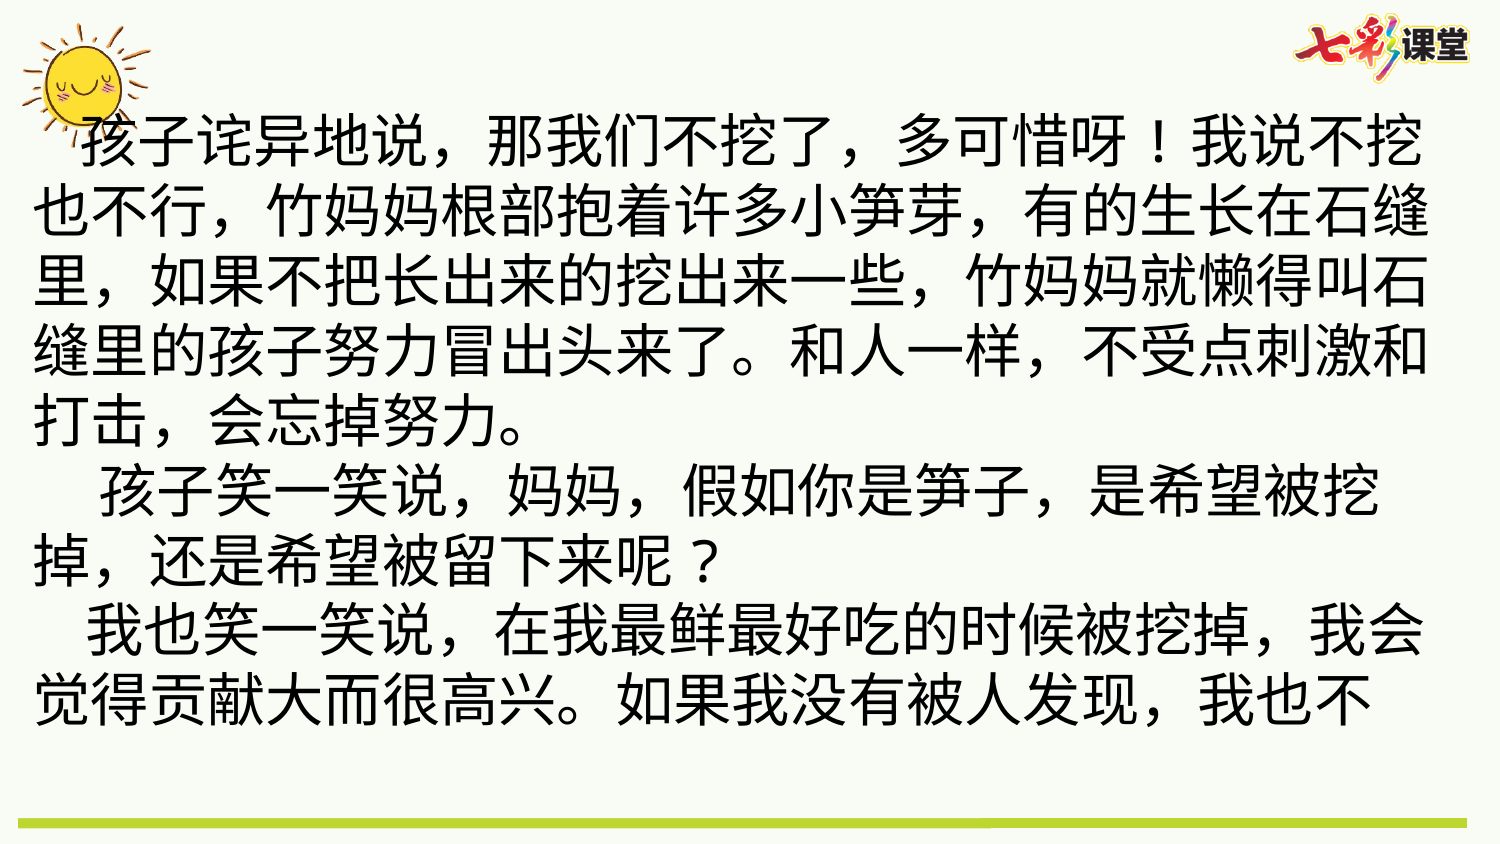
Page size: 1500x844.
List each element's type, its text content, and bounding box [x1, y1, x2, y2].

text_box 孩子诧异地说，那我们不挖了，多可惜呀!我说不挖也不行，竹妈妈根部抱着许多小笋芽，有的生长在石缝里，如果不把长出来的挖出来一些，竹妈妈就懒得叫石缝里的孩子努力冒出头来了。和人一样，不受点刺激和打击，会忘掉努力。 孩子笑一笑说，妈妈，假如你是笋子，是希望被挖掉，还是希望被留下来呢? 我也笑一笑说，在我最鲜最好吃的时候被挖掉，我会觉得贡献大而很高兴。如果我没有被人发现，我也不 [17, 96, 1453, 741]
picture [1291, 9, 1472, 87]
picture [18, 771, 1467, 844]
picture [0, 0, 173, 172]
